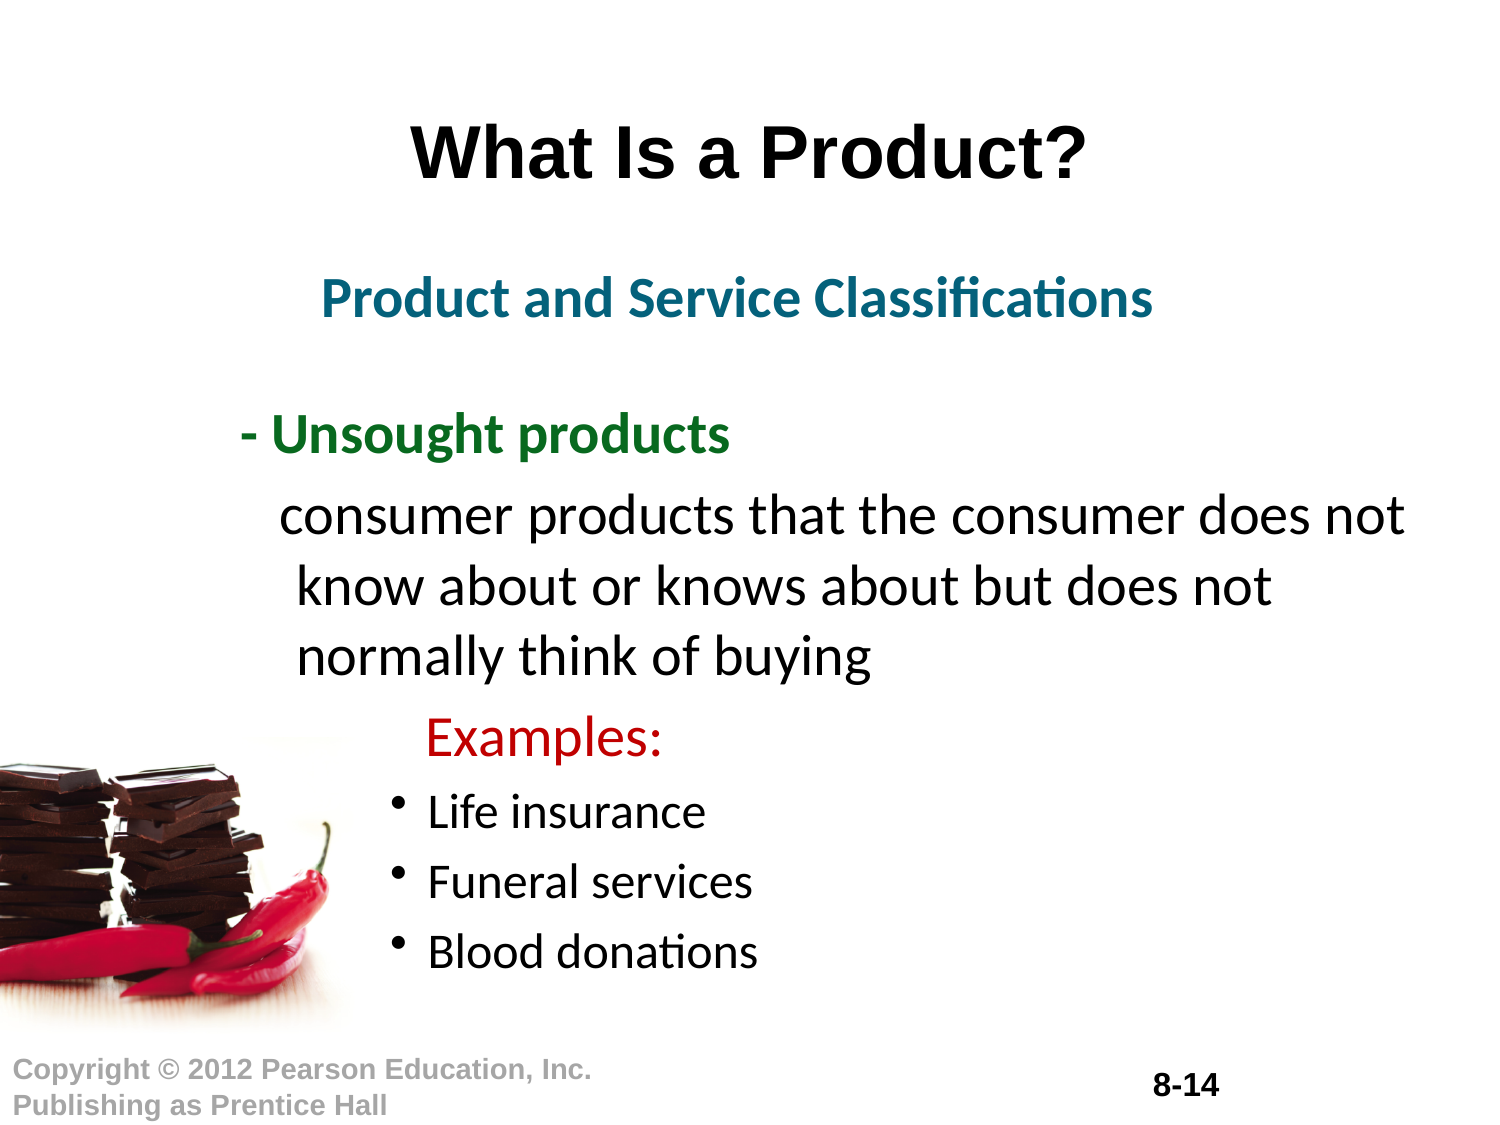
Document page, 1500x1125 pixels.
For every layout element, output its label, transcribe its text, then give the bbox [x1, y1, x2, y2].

list Product and Service Classifications [149, 262, 1326, 326]
picture [0, 737, 361, 1038]
list - Unsought products consumer products that the consumer does not know about or knows about but does not normally think of buying Examples: Life insurance Funeral services Blood donations [224, 387, 1451, 963]
title What Is a Product? [112, 62, 1388, 251]
